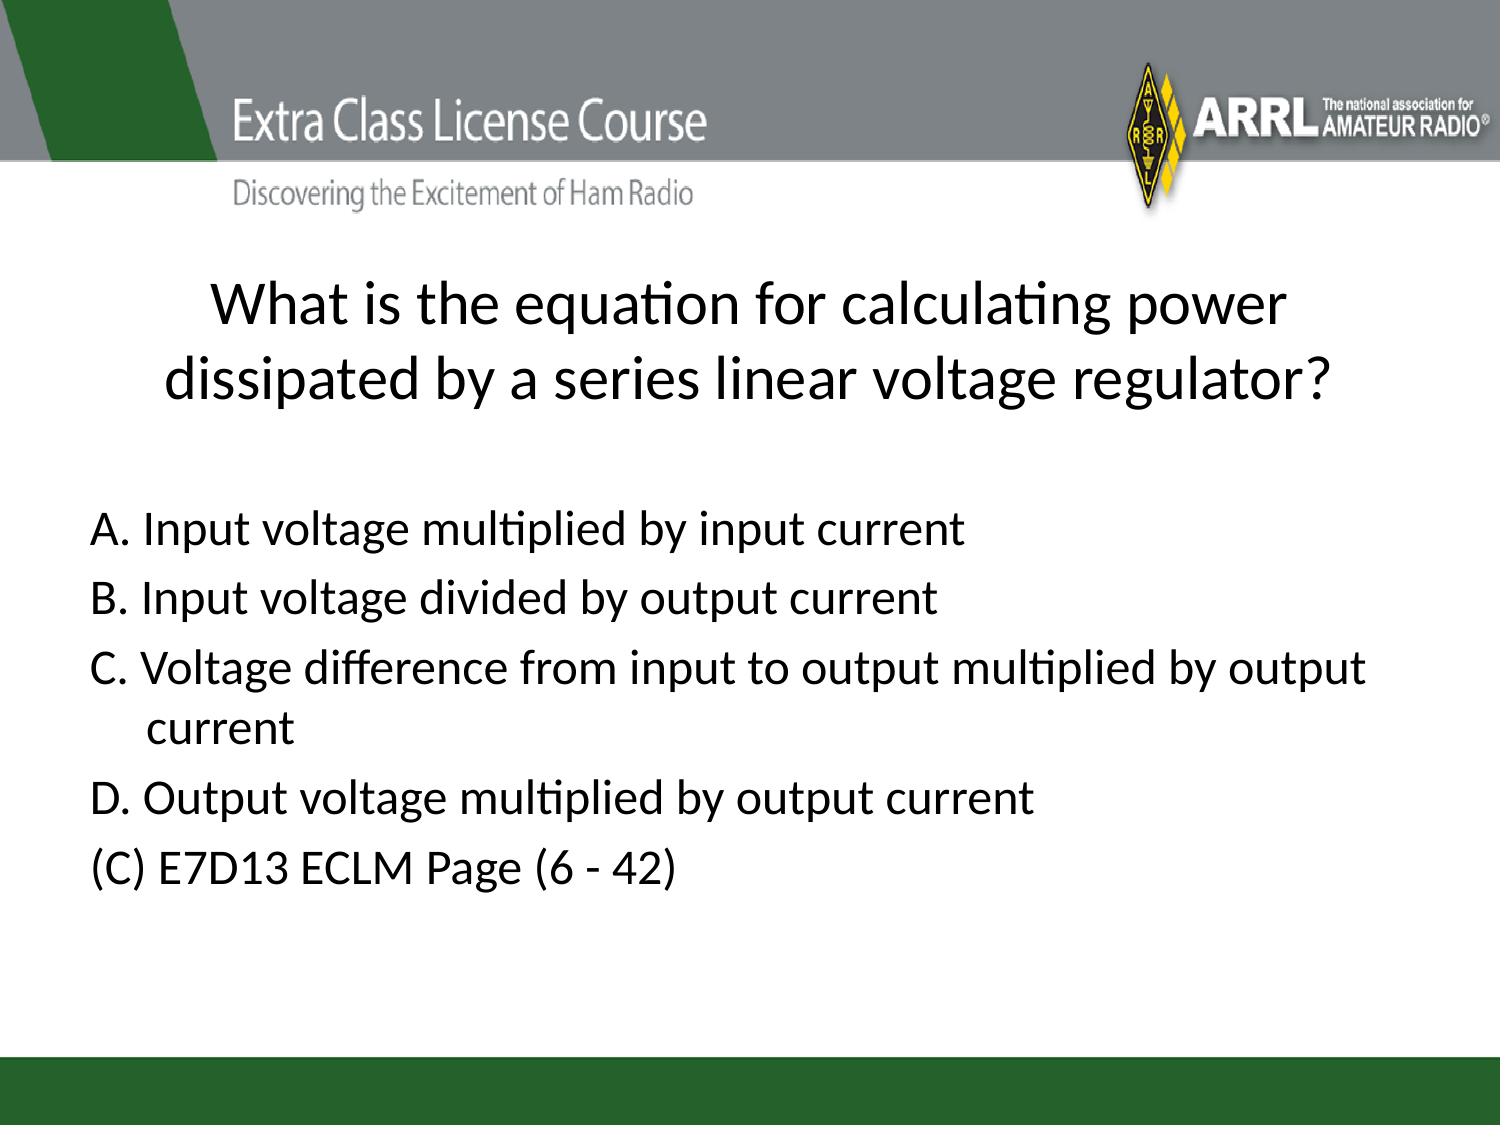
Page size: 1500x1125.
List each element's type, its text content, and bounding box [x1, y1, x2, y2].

title What is the equation for calculating power dissipated by a series linear voltage regulator? [75, 254, 1425, 435]
list A. Input voltage multiplied by input current B. Input voltage divided by output current C. Voltage difference from input to output multiplied by output current D. Output voltage multiplied by output current (C) E7D13 ECLM Page (6 - 42) [75, 487, 1425, 1005]
picture [0, 0, 1500, 1125]
